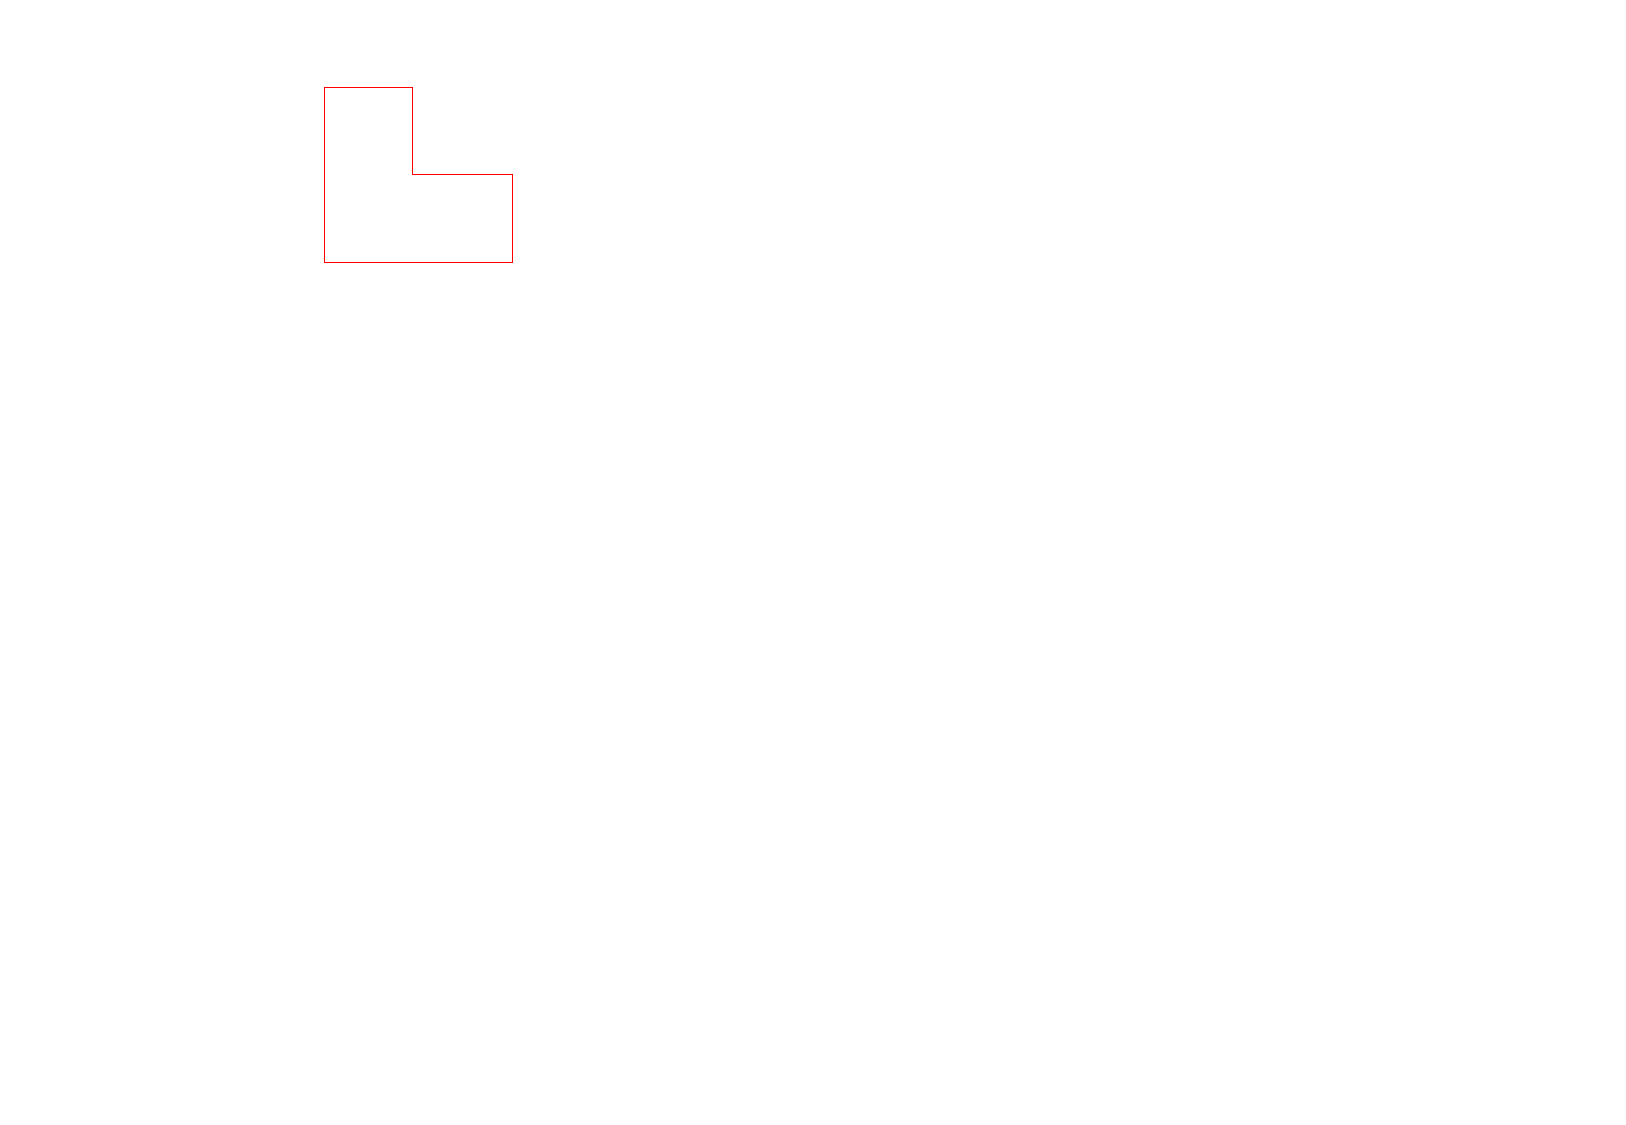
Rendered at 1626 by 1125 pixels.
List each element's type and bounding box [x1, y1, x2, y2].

text_box [324, 87, 513, 263]
